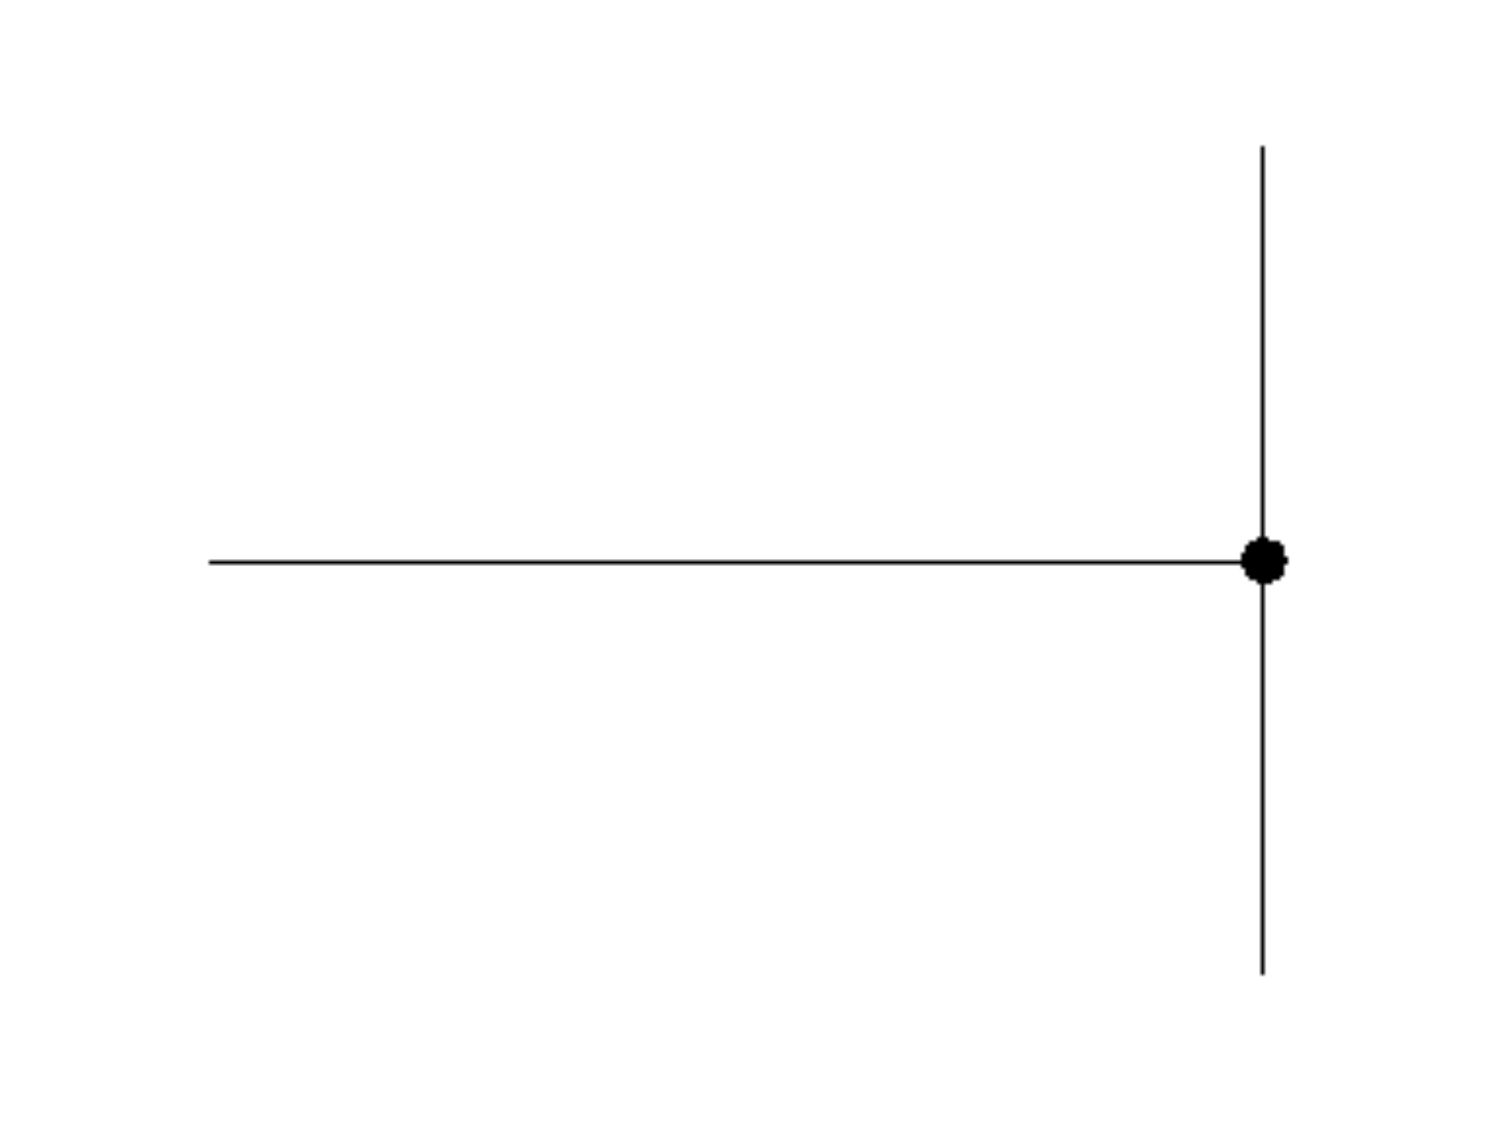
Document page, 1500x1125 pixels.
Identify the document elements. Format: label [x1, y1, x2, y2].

picture [187, 0, 1313, 1125]
